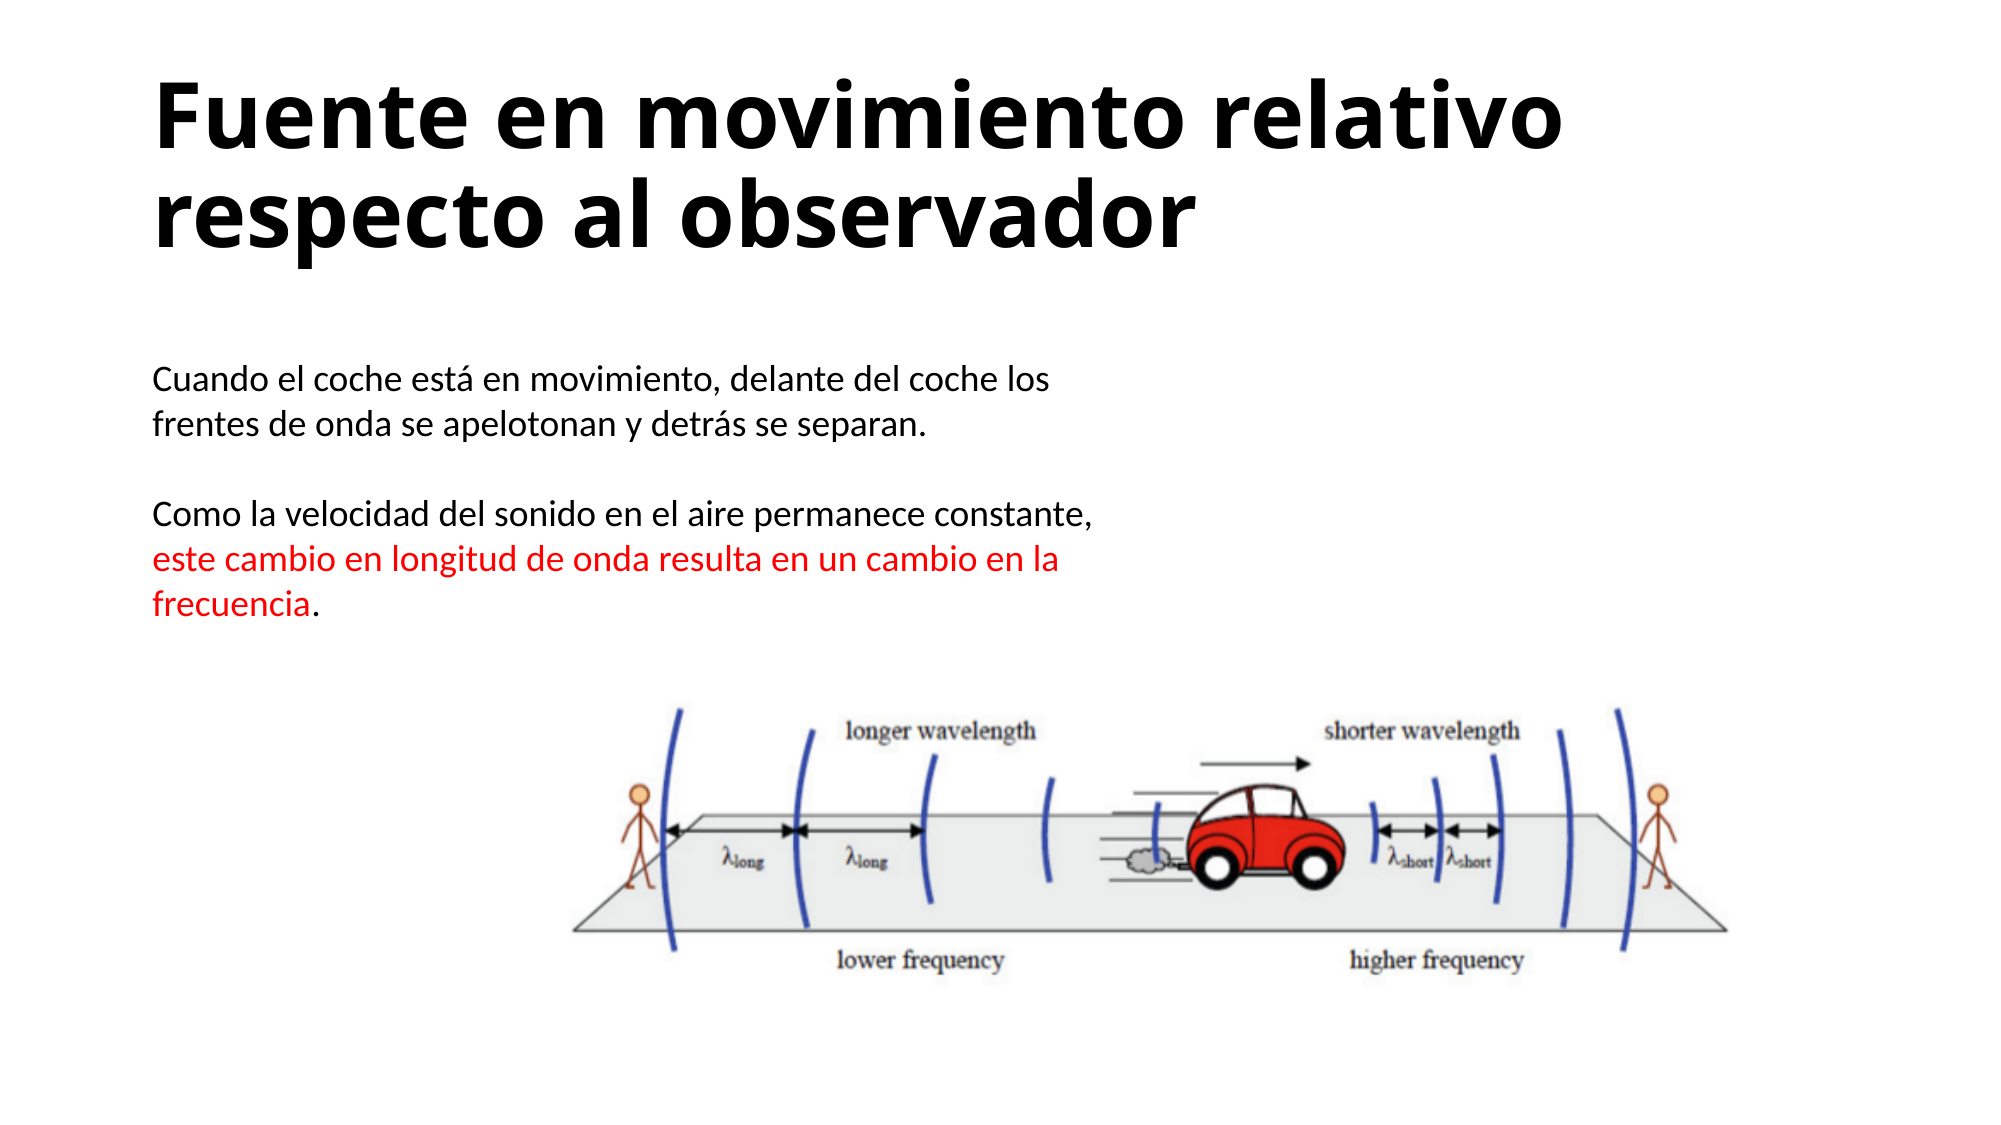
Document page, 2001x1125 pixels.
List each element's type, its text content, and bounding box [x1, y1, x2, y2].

title Fuente en movimiento relativo respecto al observador [137, 59, 1863, 278]
picture [553, 674, 1748, 1023]
text_box Cuando el coche está en movimiento, delante del coche los frentes de onda se apelotonan y detrás se separan. Como la velocidad del sonido en el aire permanece constante, este cambio en longitud de onda resulta en un cambio en la frecuencia. [137, 346, 1171, 632]
